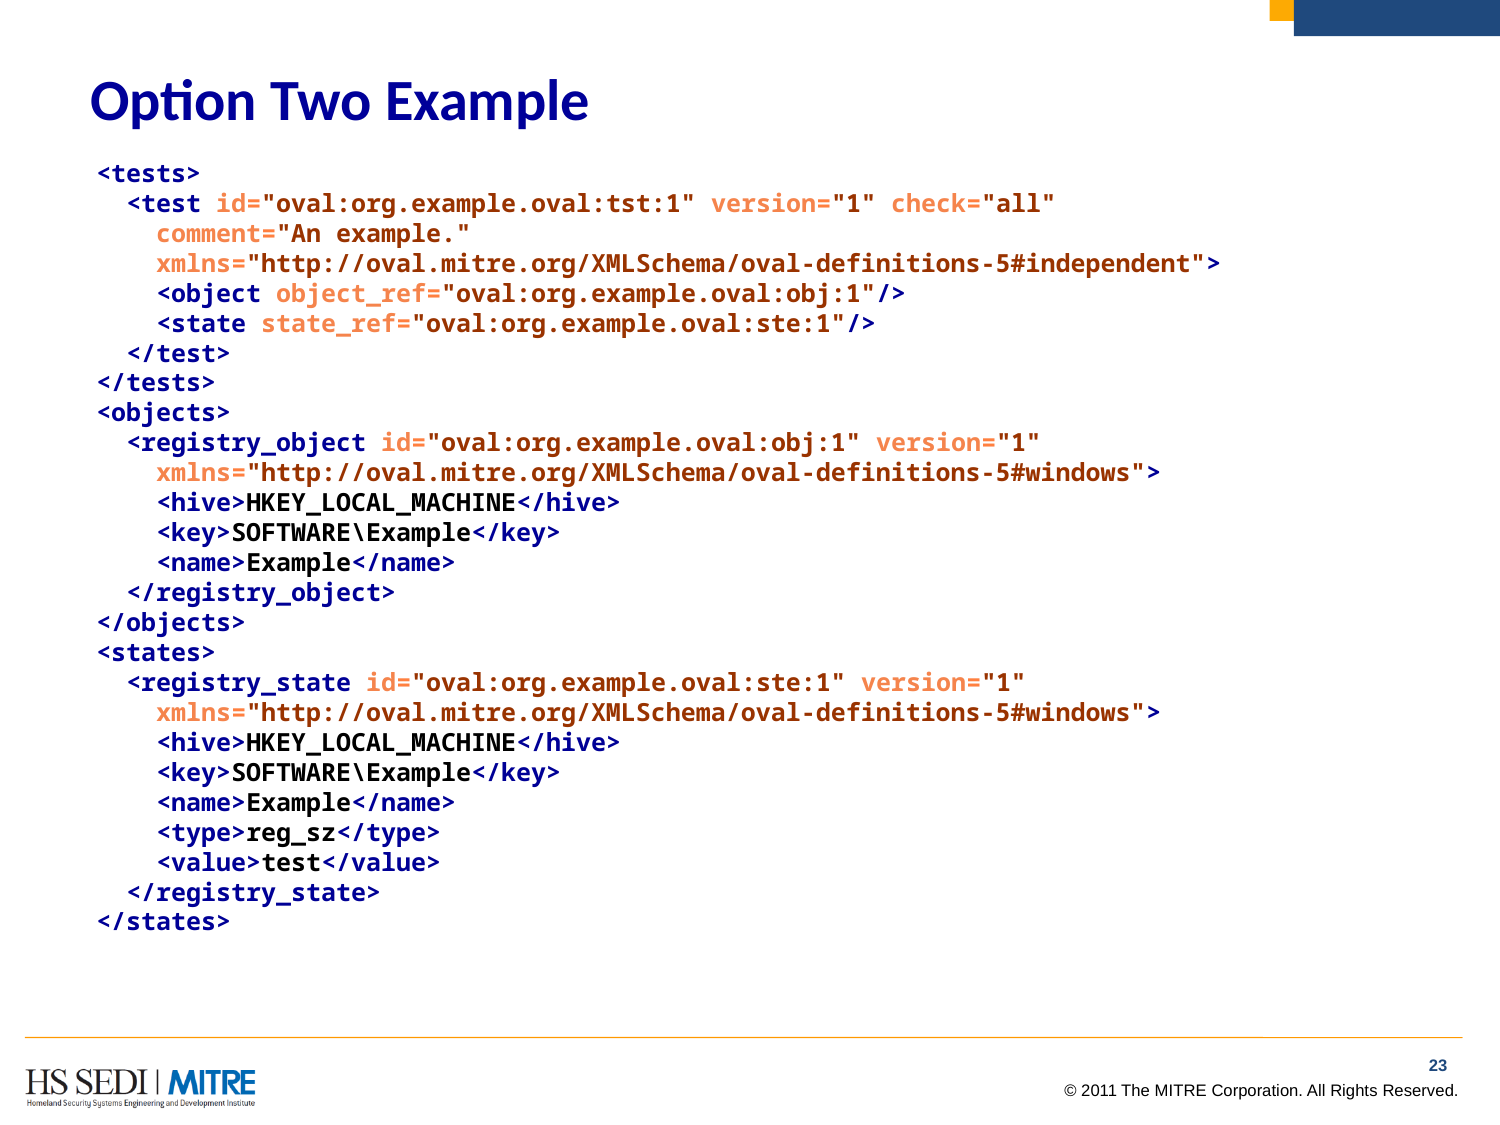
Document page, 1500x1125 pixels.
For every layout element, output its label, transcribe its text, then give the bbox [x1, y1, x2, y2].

picture [20, 1058, 271, 1122]
text_box <tests> <test id="oval:org.example.oval:tst:1" version="1" check="all" comment="An example." xmlns="http://oval.mitre.org/XMLSchema/oval-definitions-5#independent"> <object object_ref="oval:org.example.oval:obj:1"/> <state state_ref="oval:org.example.oval:ste:1"/> </test> </tests> <objects> <registry_object id="oval:org.example.oval:obj:1" version="1" xmlns="http://oval.mitre.org/XMLSchema/oval-definitions-5#windows"> <hive>HKEY_LOCAL_MACHINE</hive> <key>SOFTWARE\Example</key> <name>Example</name> </registry_object> </objects> <states> <registry_state id="oval:org.example.oval:ste:1" version="1" xmlns="http://oval.mitre.org/XMLSchema/oval-definitions-5#windows"> <hive>HKEY_LOCAL_MACHINE</hive> <key>SOFTWARE\Example</key> <name>Example</name> <type>reg_sz</type> <value>test</value> </registry_state> </states> [81, 151, 1431, 974]
title Option Two Example [74, 62, 1488, 151]
slide_number 22 [1374, 1049, 1463, 1076]
